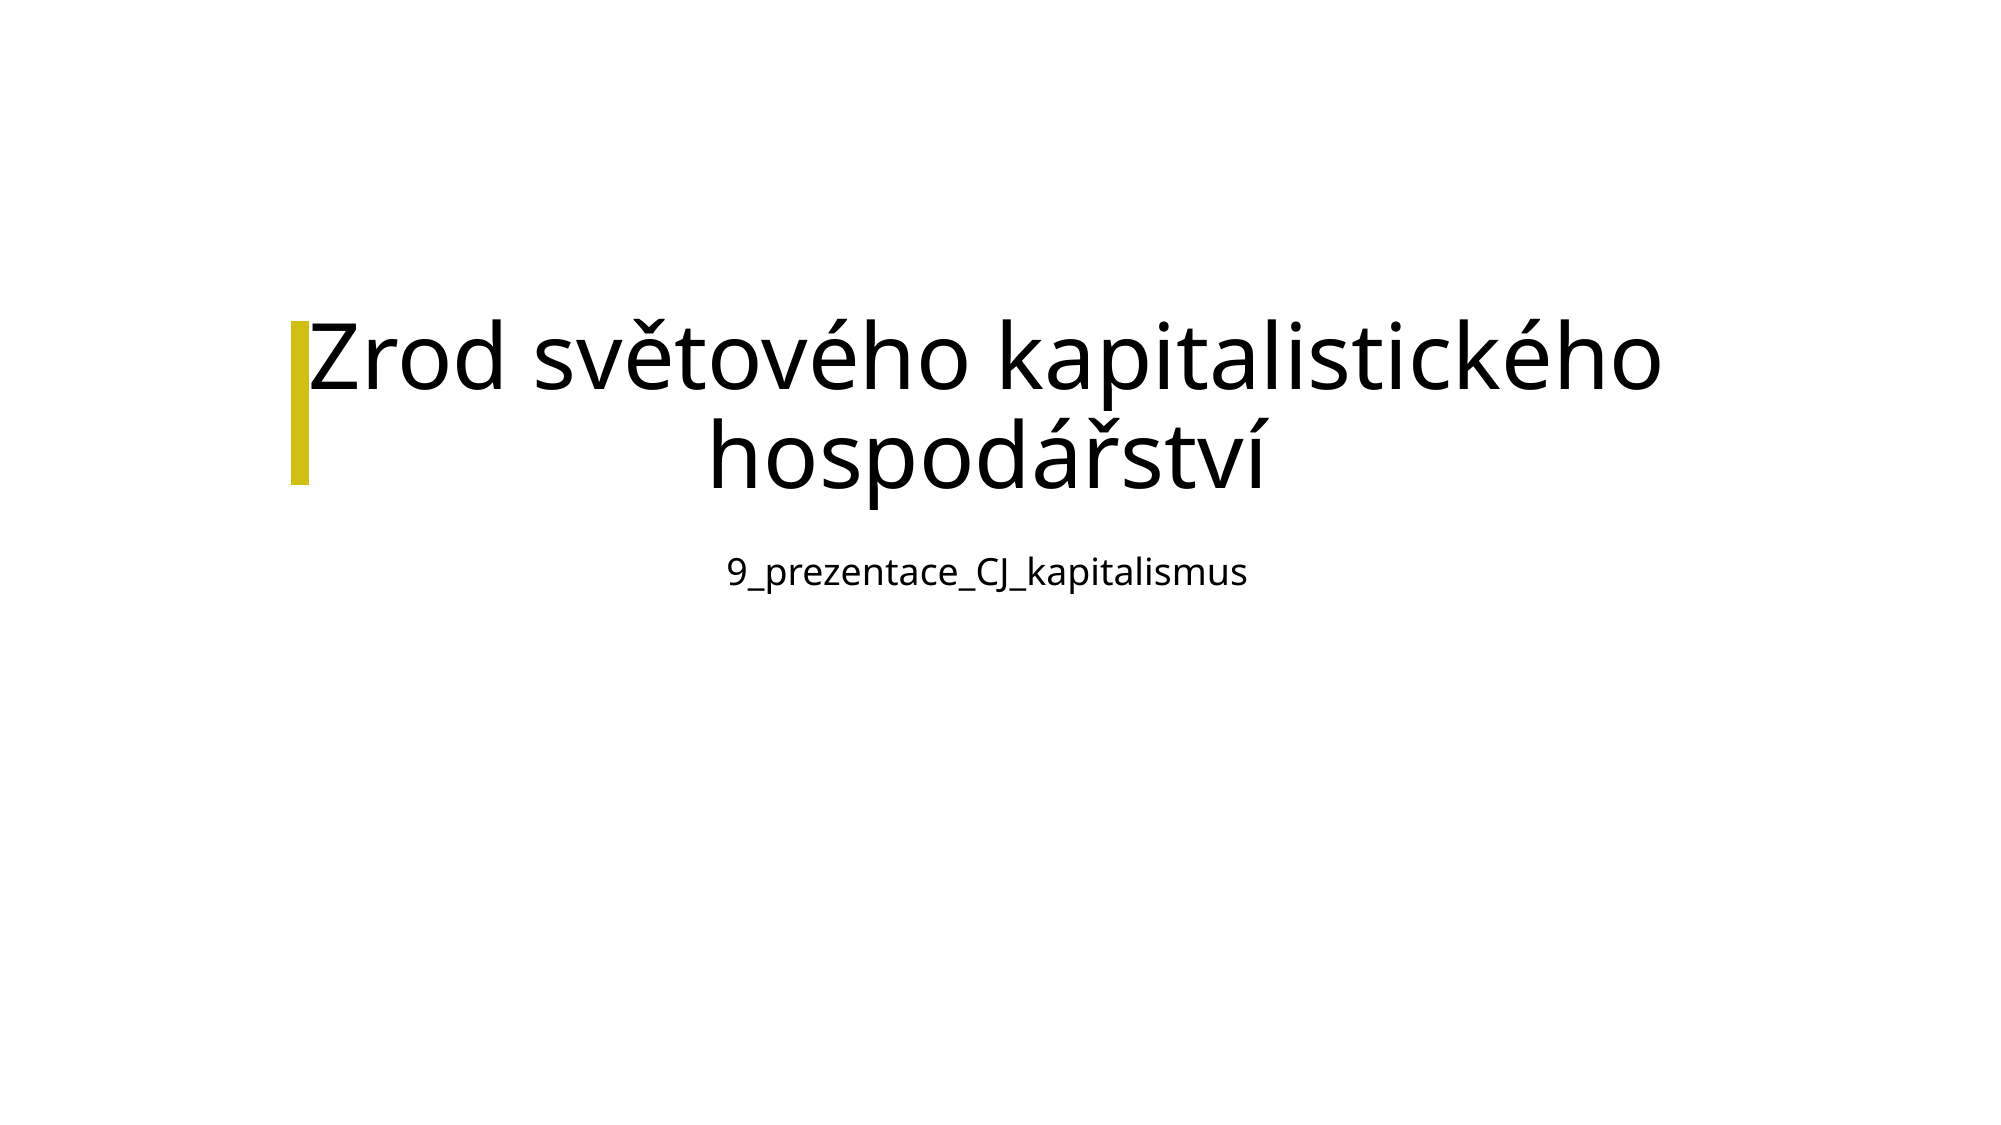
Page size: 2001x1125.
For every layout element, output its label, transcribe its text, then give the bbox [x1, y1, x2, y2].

picture [291, 321, 309, 485]
title Zrod světového kapitalistického hospodářství [117, 186, 1858, 517]
text_box 9_prezentace_CJ_kapitalismus [237, 545, 1738, 609]
